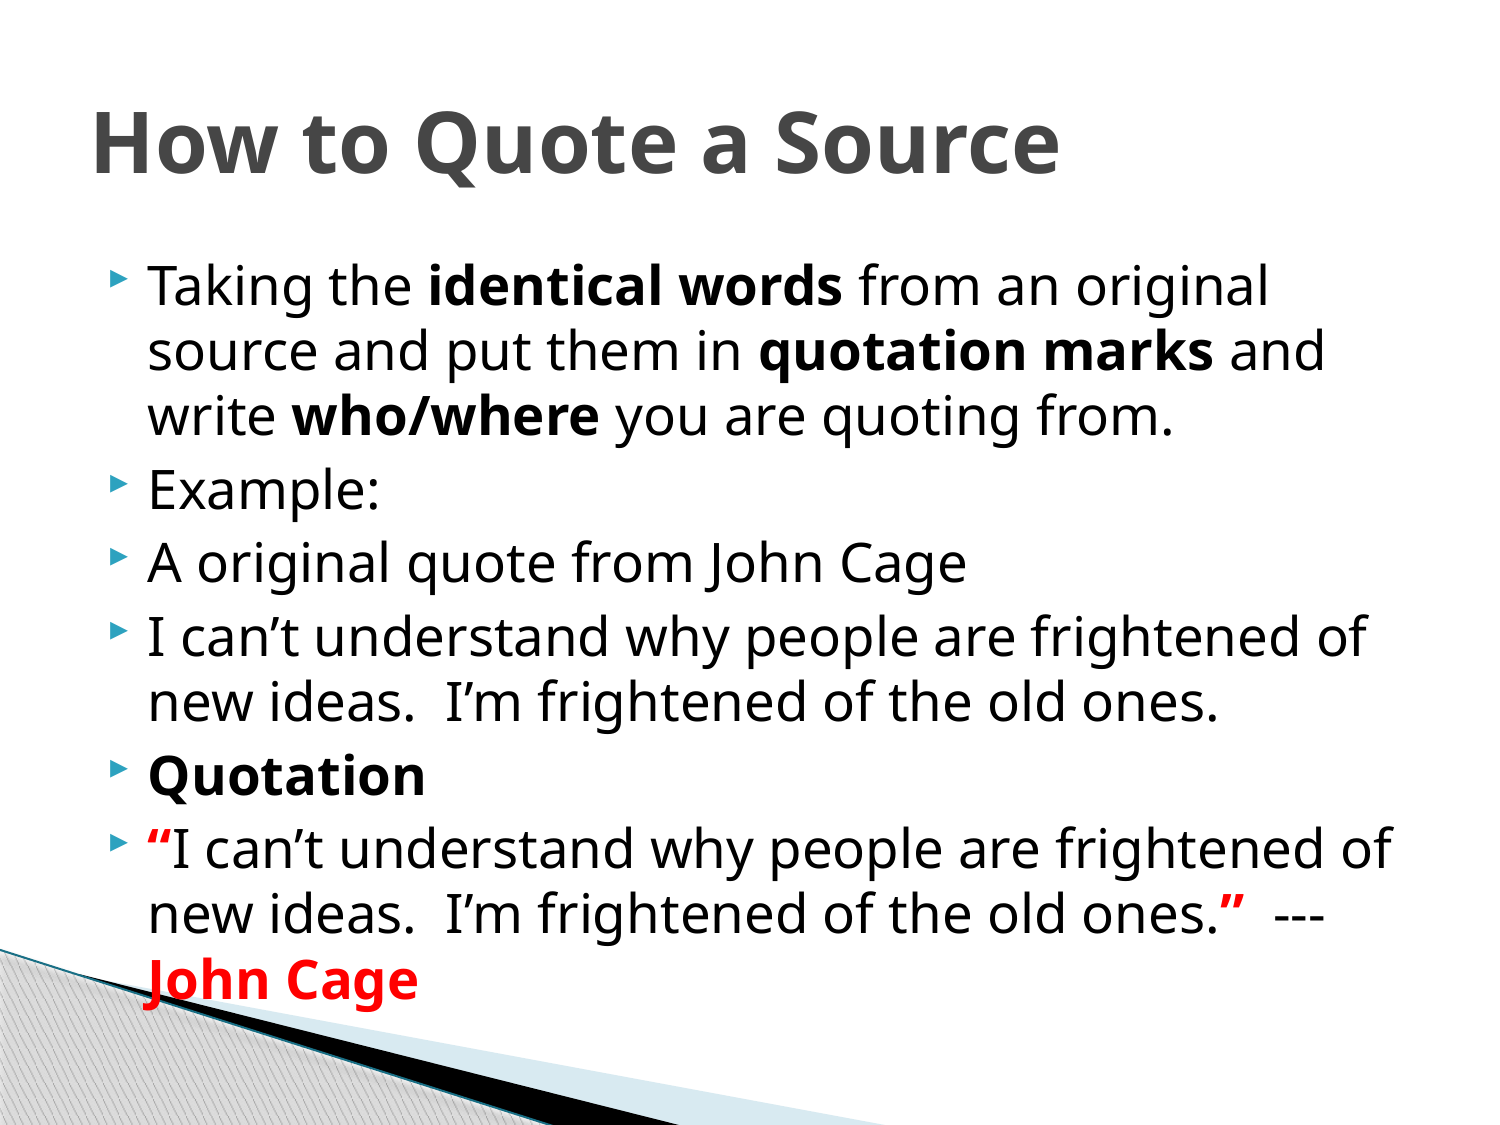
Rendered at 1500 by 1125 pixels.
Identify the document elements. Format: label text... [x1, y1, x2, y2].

list Taking the identical words from an original source and put them in quotation marks and write who/where you are quoting from. Example: A original quote from John Cage I can’t understand why people are frightened of new ideas. I’m frightened of the old ones. Quotation “I can’t understand why people are frightened of new ideas. I’m frightened of the old ones.” --- John Cage [75, 243, 1425, 1024]
title How to Quote a Source [75, 45, 1425, 233]
